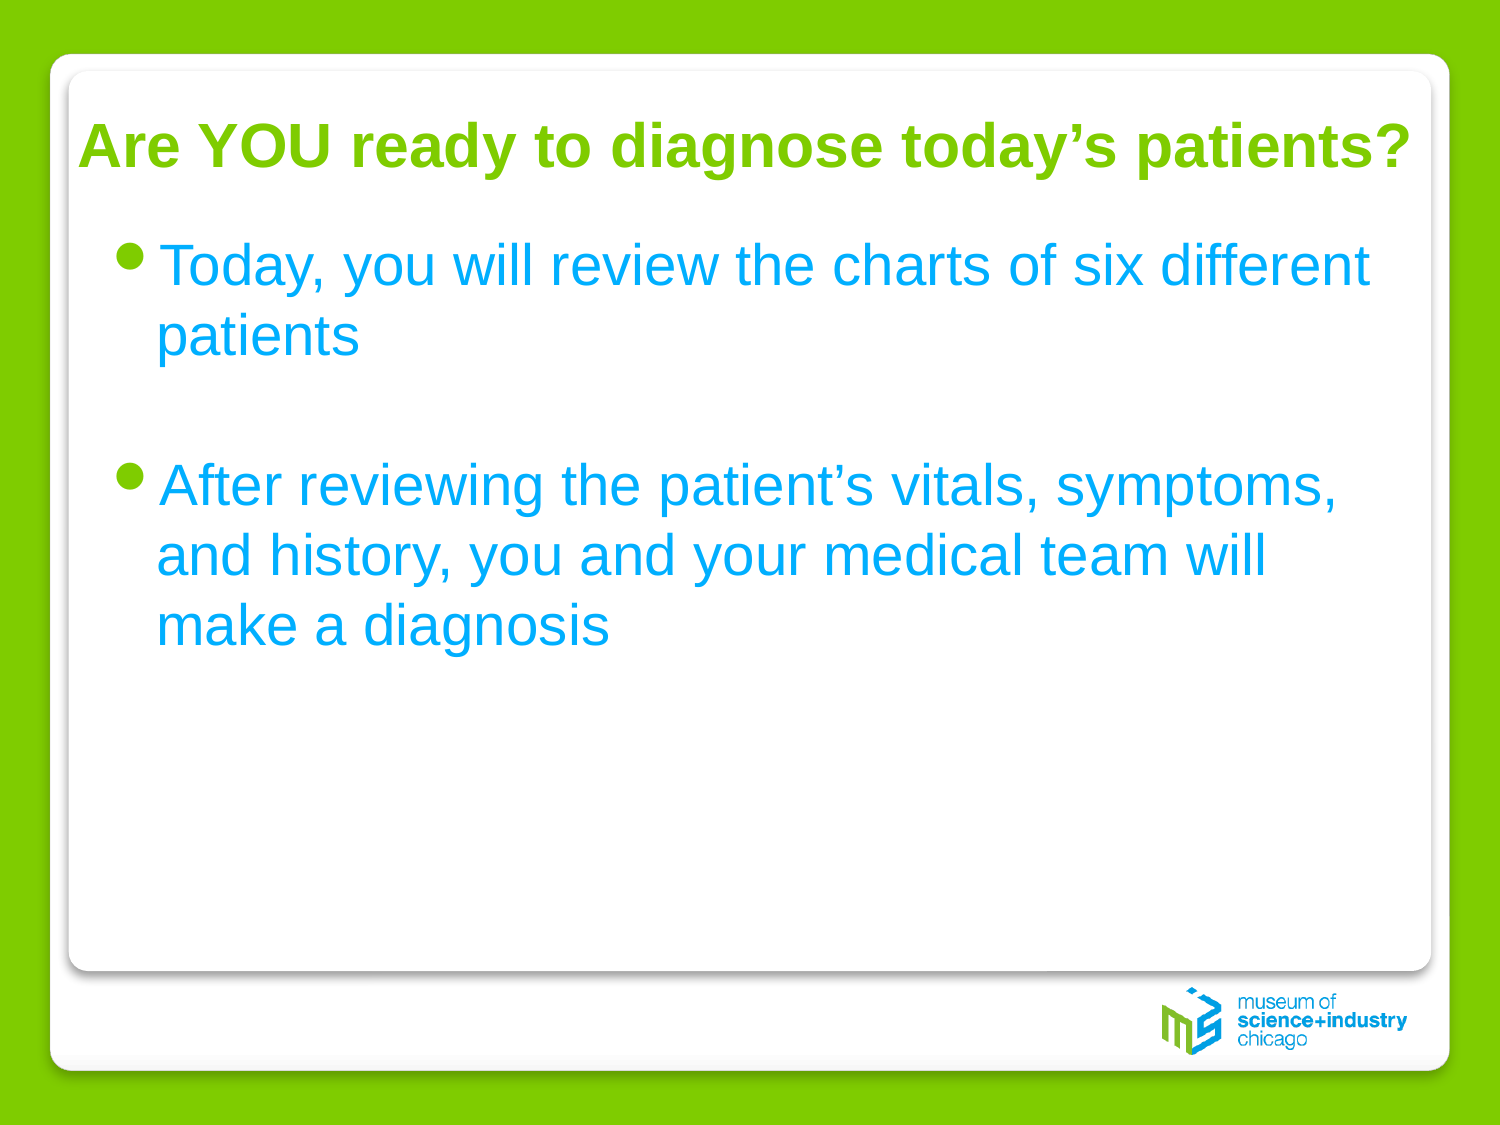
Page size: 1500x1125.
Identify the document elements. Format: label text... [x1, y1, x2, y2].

title Are YOU ready to diagnose today’s patients? [62, 87, 1438, 188]
picture [1162, 988, 1407, 1055]
list Today, you will review the charts of six different patients After reviewing the patient’s vitals, symptoms, and history, you and your medical team will make a diagnosis [82, 212, 1426, 988]
